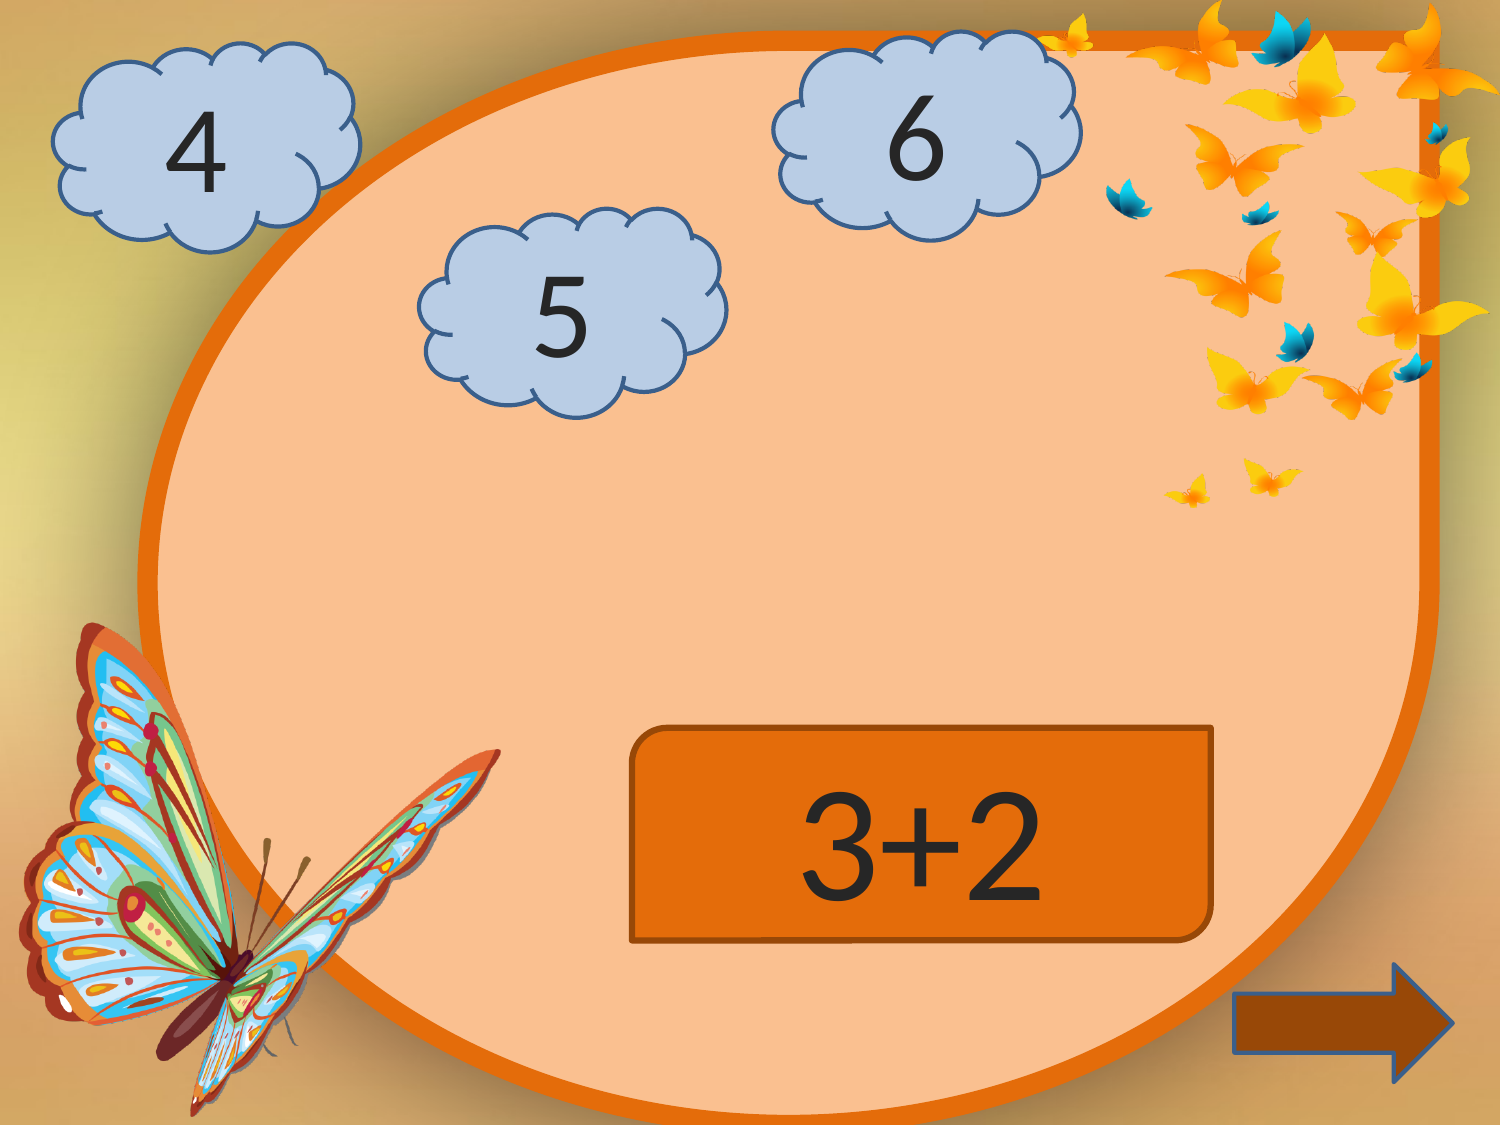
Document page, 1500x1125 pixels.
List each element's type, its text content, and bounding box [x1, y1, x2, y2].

picture [0, 0, 1500, 1125]
text_box 3+2 [629, 725, 1213, 943]
text_box 4 [50, 41, 363, 255]
text_box 5 [416, 206, 729, 420]
text_box [145, 38, 1432, 1125]
text_box [1232, 962, 1455, 1085]
text_box 6 [771, 29, 1028, 243]
